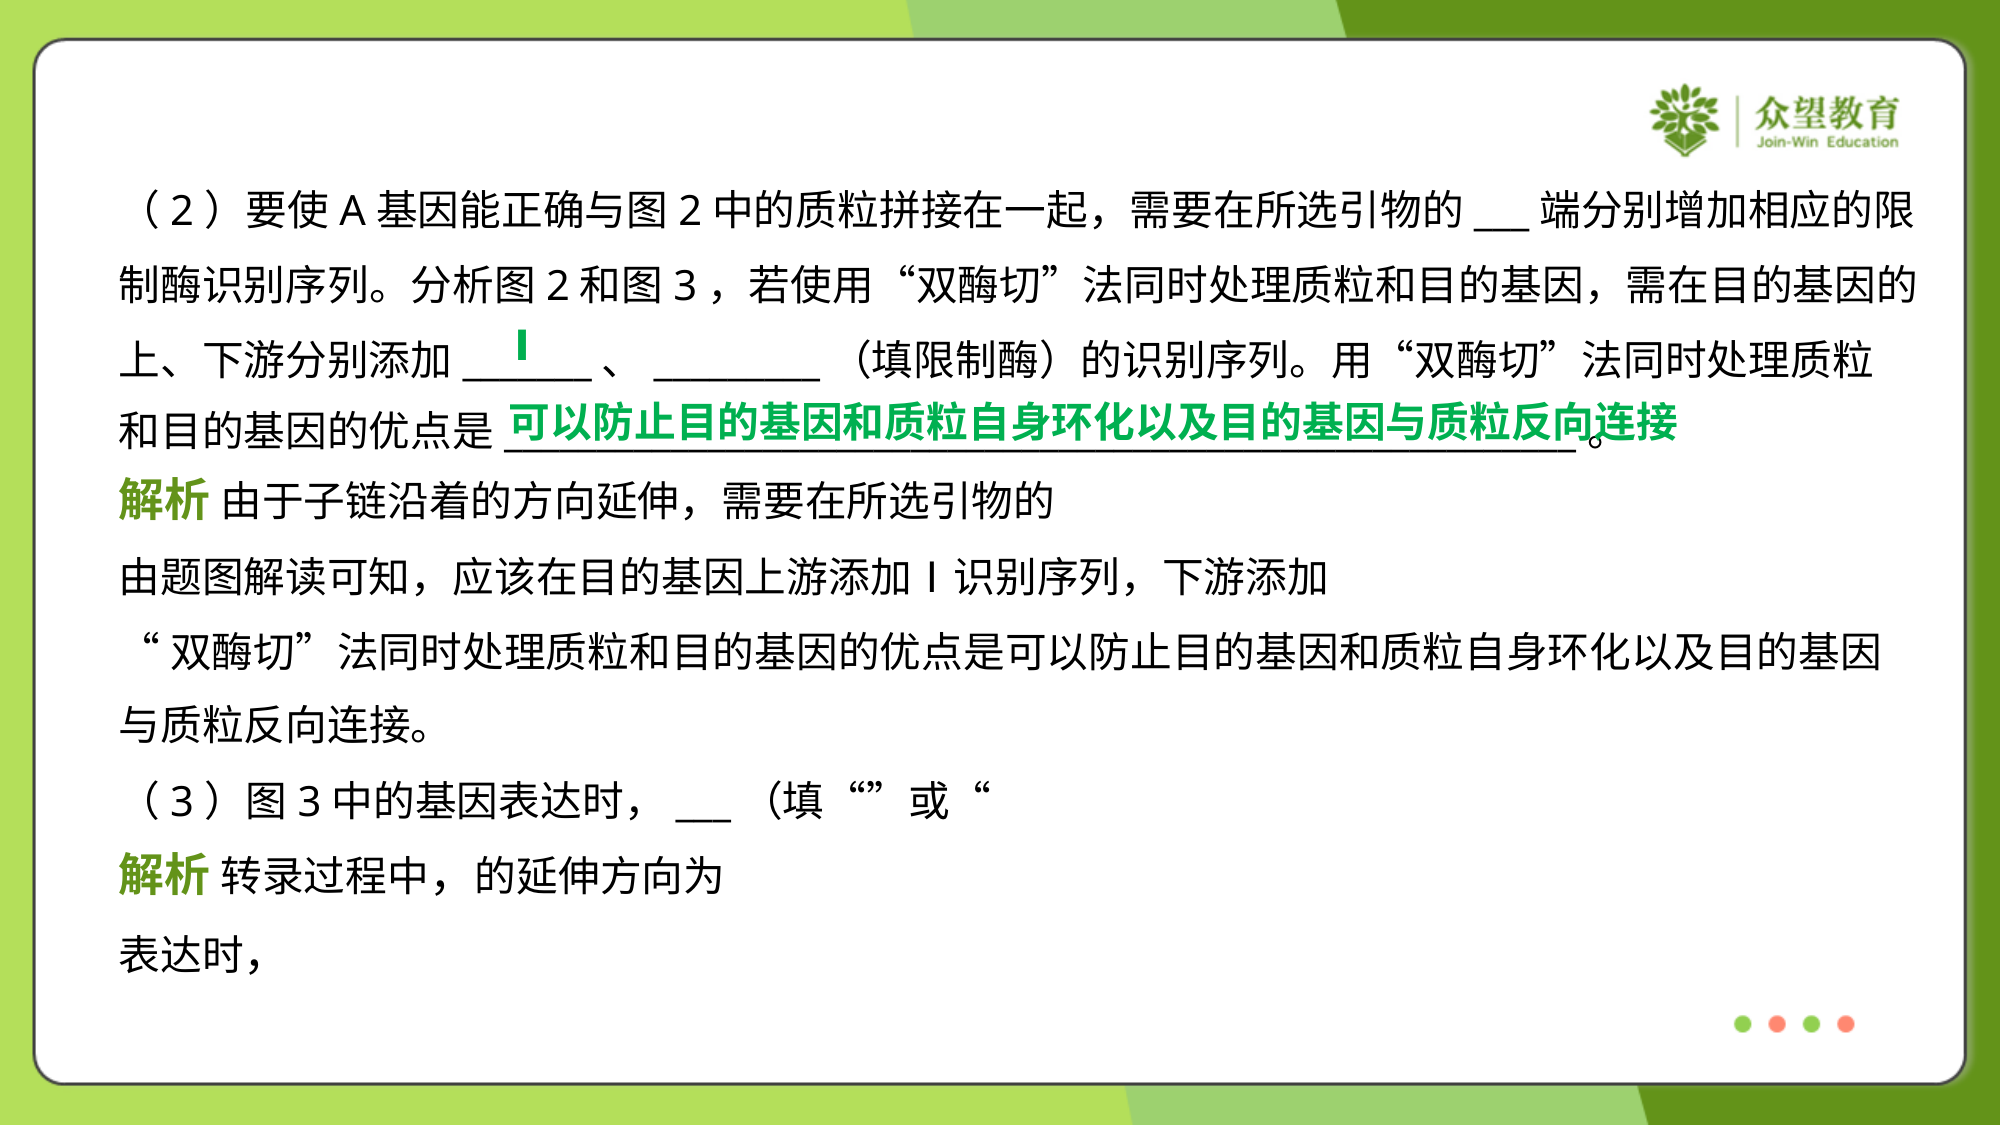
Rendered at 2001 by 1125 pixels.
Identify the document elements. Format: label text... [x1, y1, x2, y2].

text_box （2）要使A基因能正确与图2中的质粒拼接在一起，需要在所选引物的___端分别增加相应的限 制酶识别序列。分析图2和图3，若使用“双酶切”法同时处理质粒和目的基因，需在目的基因的 上、下游分别添加_______、_________（填限制酶）的识别序列。用“双酶切”法同时处理质粒 和目的基因的优点是__________________________________________________________。 [118, 158, 1883, 448]
picture [0, 0, 2000, 1125]
text_box 可以防止目的基因和质粒自身环化以及目的基因与质粒反向连接 [495, 374, 1692, 439]
